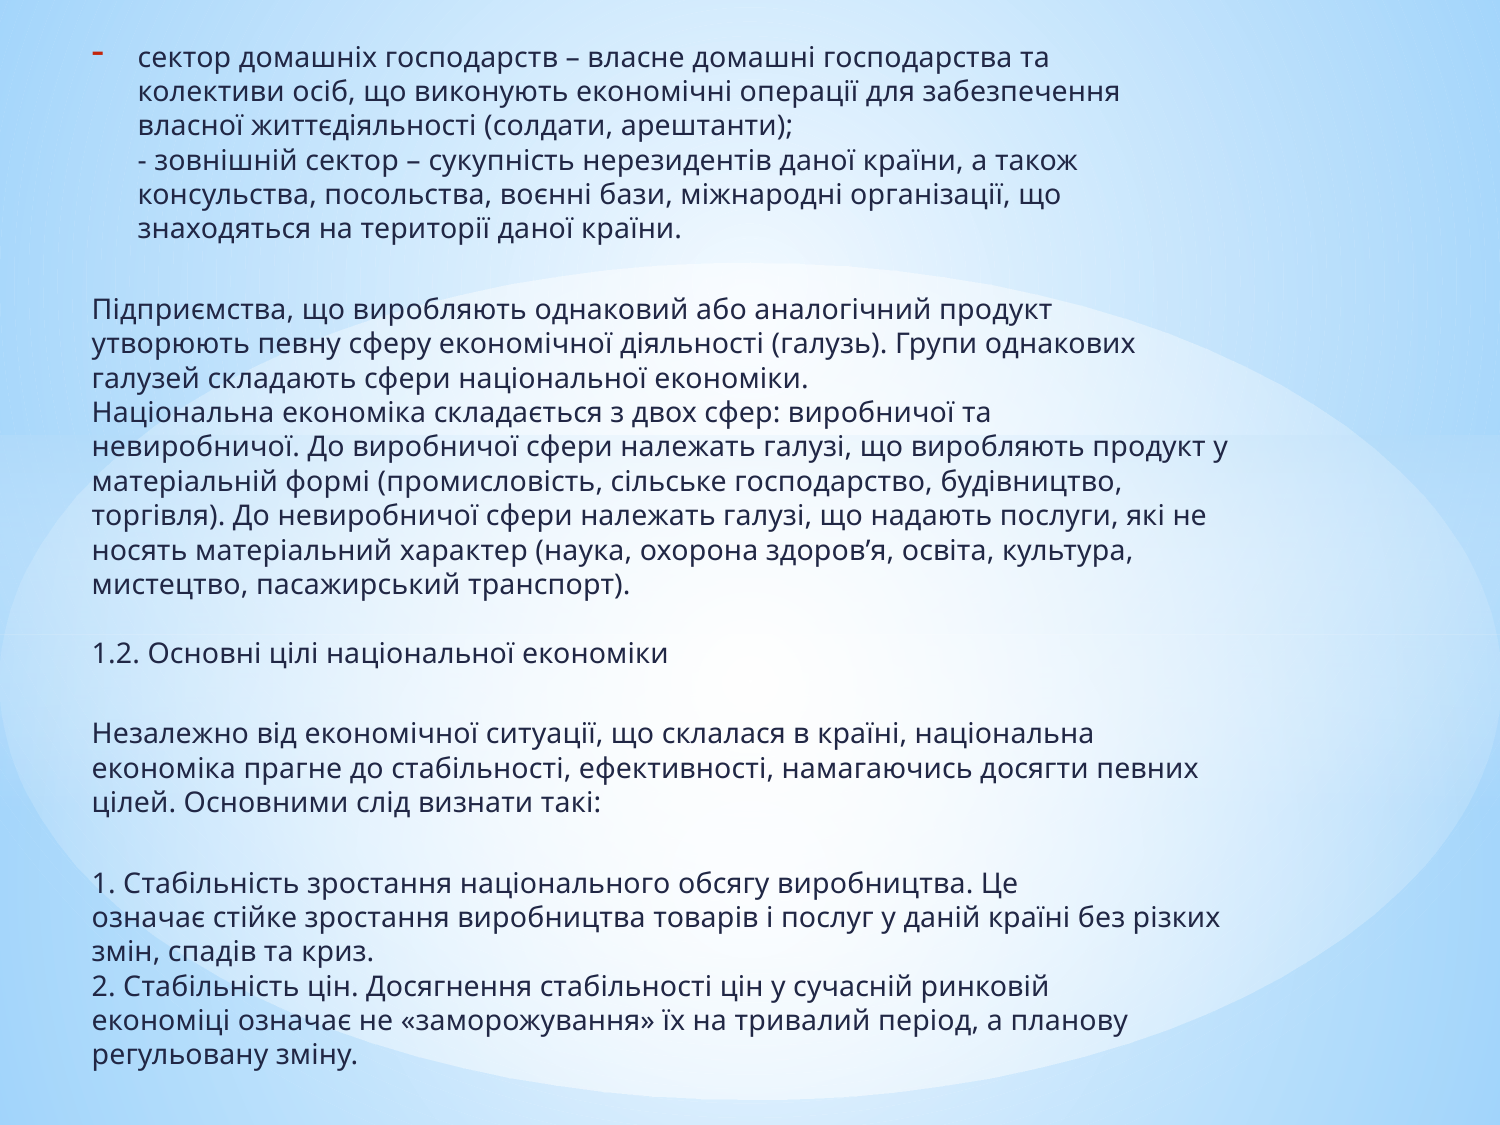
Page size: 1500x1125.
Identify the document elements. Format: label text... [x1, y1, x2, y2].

subtitle сектор домашніх господарств – власне домашні господарства та колективи осіб, що виконують економічні операції для забезпечення власної життєдіяльності (солдати, арештанти); - зовнішній сектор – сукупність нерезидентів даної країни, а також консульства, посольства, воєнні бази, міжнародні організації, що знаходяться на території даної країни. Підприємства, що виробляють однаковий або аналогічний продукт утворюють певну сферу економічної діяльності (галузь). Групи однакових галузей складають сфери національної економіки. Національна економіка складається з двох сфер: виробничої та невиробничої. До виробничої сфери належать галузі, що виробляють продукт у матеріальній формі (промисловість, сільське господарство, будівництво, торгівля). До невиробничої сфери належать галузі, що надають послуги, які не носять матеріальний характер (наука, охорона здоров’я, освіта, культура, мистецтво, пасажирський транспорт). 1.2. Основні цілі національної економіки Незалежно від економічної ситуації, що склалася в країні, національна економіка прагне до стабільності, ефективності, намагаючись досягти певних цілей. Основними слід визнати такі: 1. Стабільність зростання національного обсягу виробництва. Це означає стійке зростання виробництва товарів і послуг у даній країні без різких змін, спадів та криз. 2. Стабільність цін. Досягнення стабільності цін у сучасній ринковій економіці означає не «заморожування» їх на тривалий період, а планову регульовану зміну. [76, 30, 1412, 1083]
